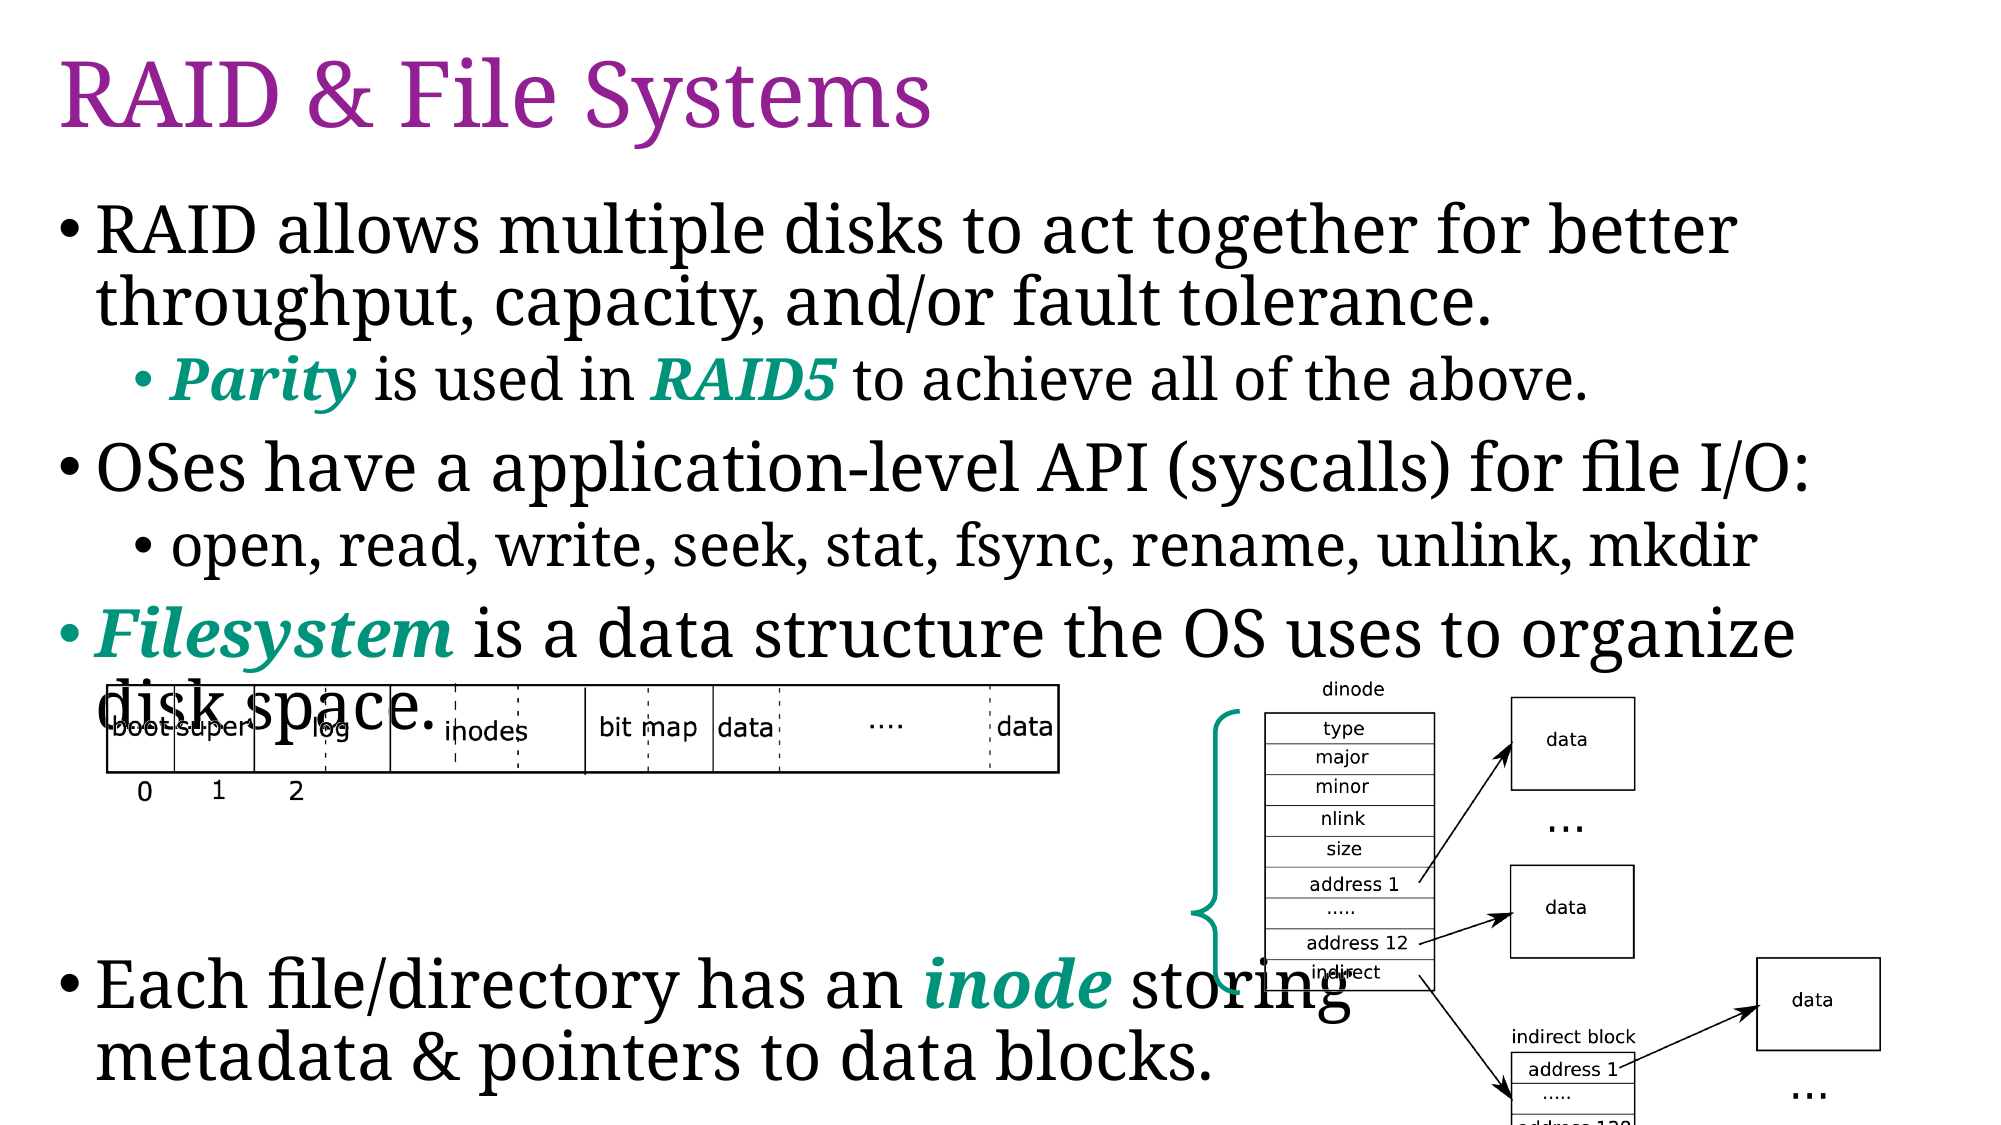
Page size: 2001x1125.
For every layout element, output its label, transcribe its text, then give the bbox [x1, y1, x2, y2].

title RAID & File Systems [43, 25, 1953, 171]
text_box [1190, 710, 1240, 994]
picture [103, 680, 1062, 808]
picture [1259, 677, 1884, 1125]
list RAID allows multiple disks to act together for better throughput, capacity, and/or fault tolerance. Parity is used in RAID5 to achieve all of the above. OSes have a application-level API (syscalls) for file I/O: open, read, write, seek, stat, fsync, rename, unlink, mkdir Filesystem is a data structure the OS uses to organize disk space. Each file/directory has an inode storing metadata & pointers to data blocks. [43, 188, 1953, 1106]
